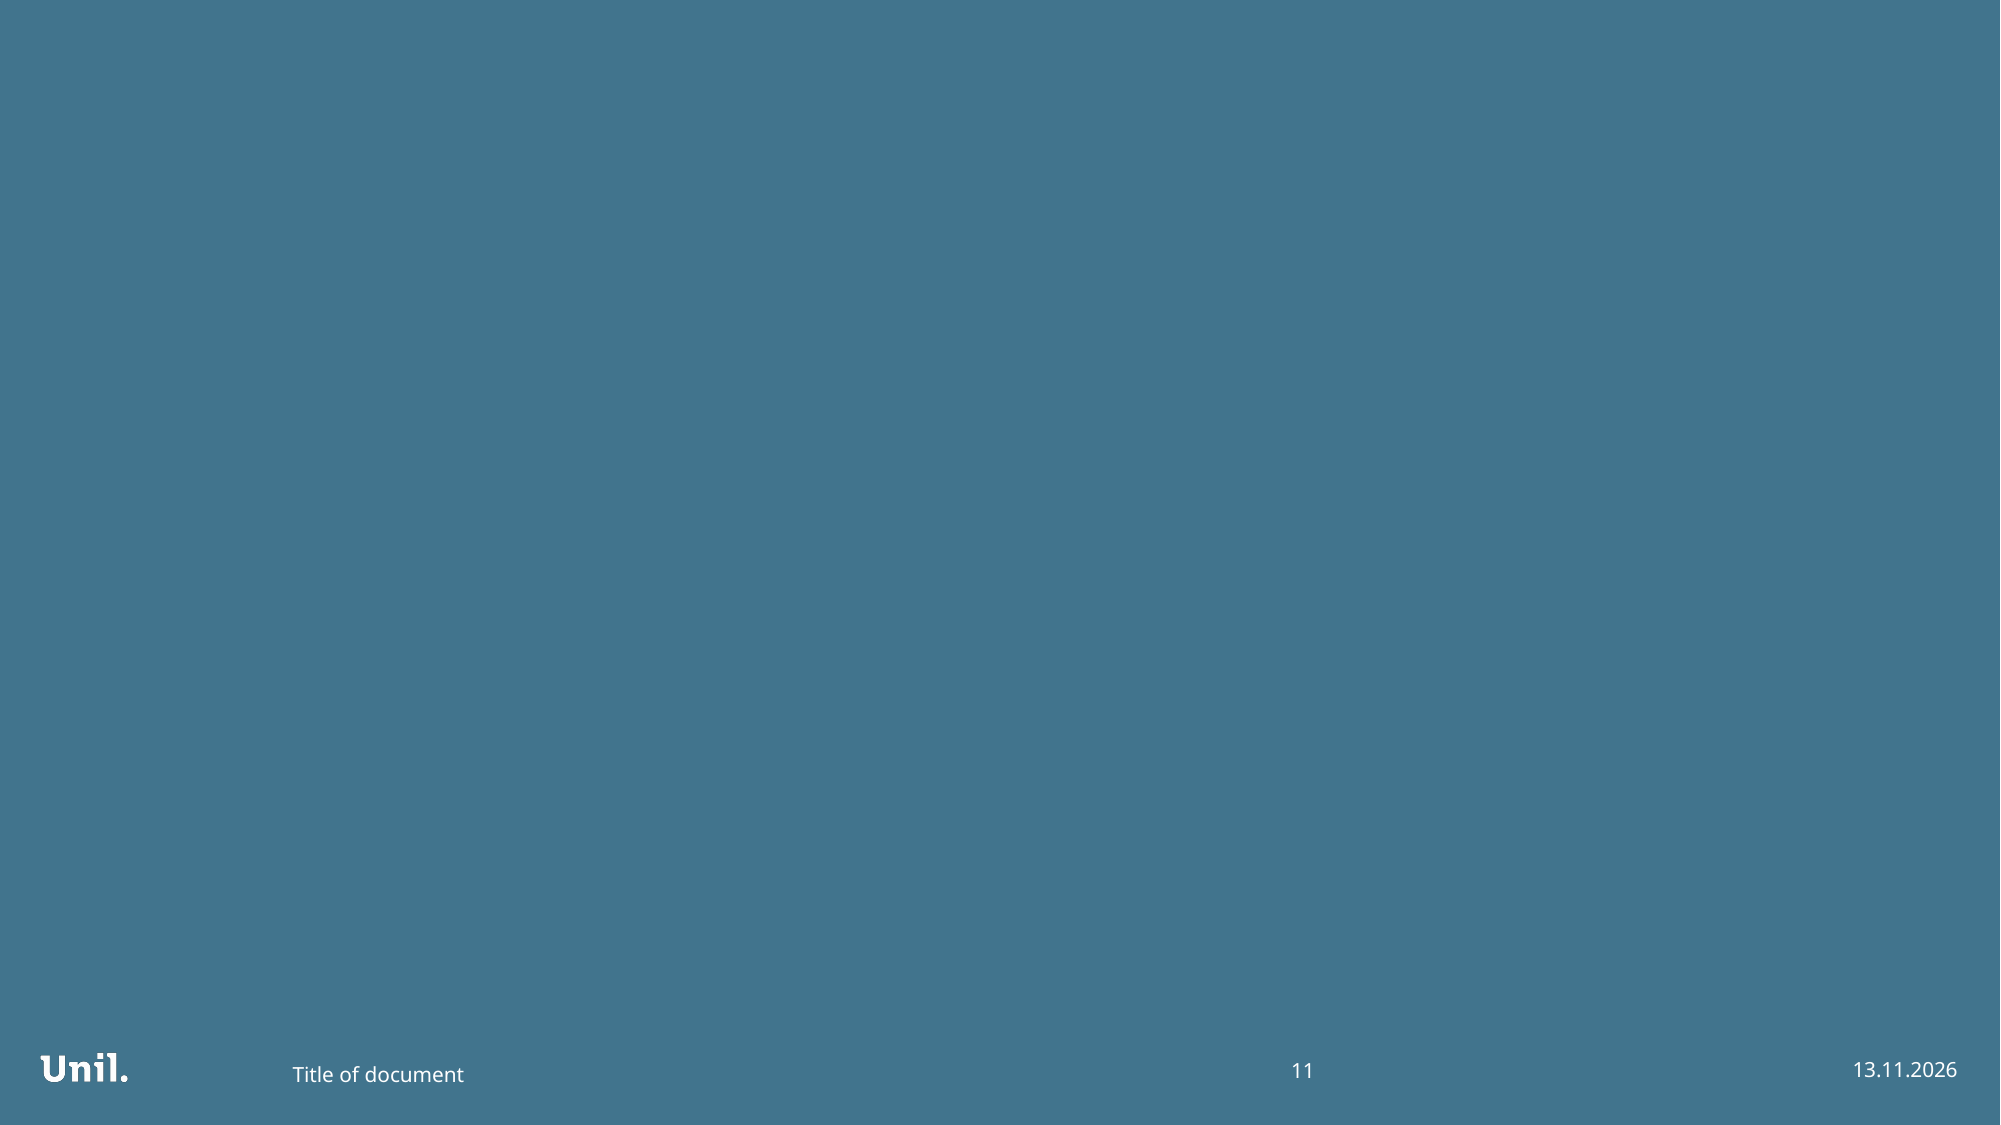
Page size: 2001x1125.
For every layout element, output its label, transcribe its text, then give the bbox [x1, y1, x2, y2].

picture [27, 1042, 141, 1095]
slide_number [1789, 1026, 1958, 1086]
slide_number 11 [1250, 1037, 1355, 1086]
footer Title of document [292, 1011, 1048, 1087]
